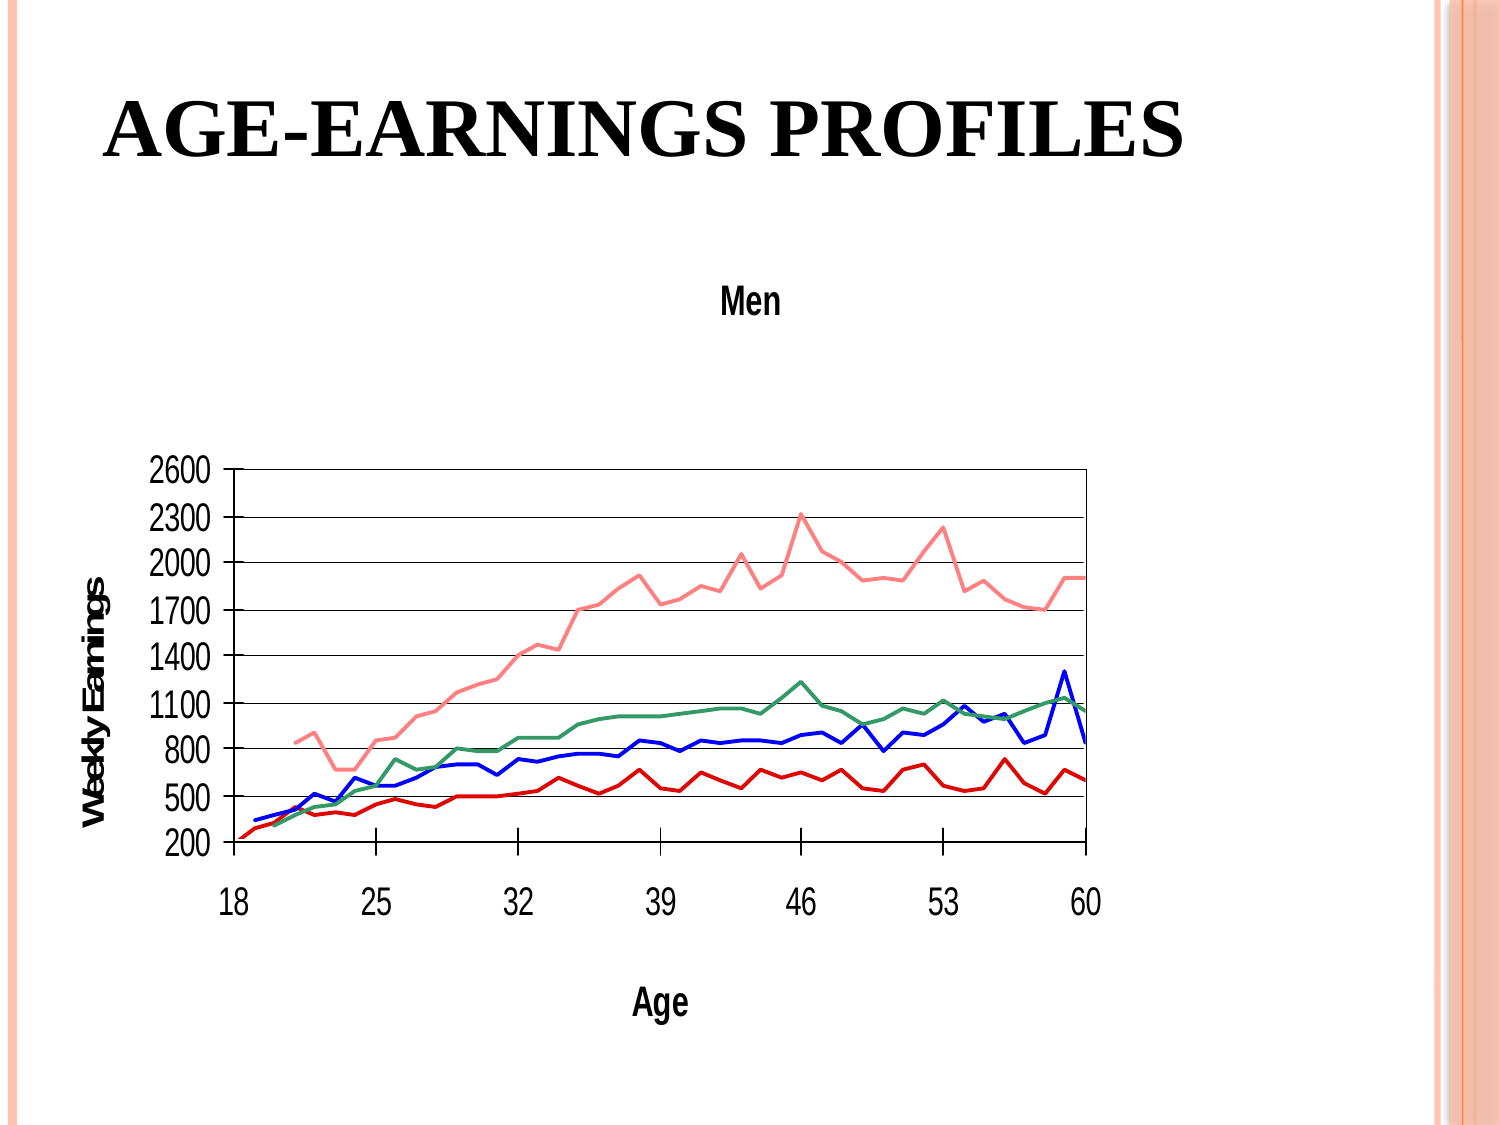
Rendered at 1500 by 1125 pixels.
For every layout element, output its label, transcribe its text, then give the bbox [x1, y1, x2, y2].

title Age-Earnings Profiles [87, 46, 1313, 200]
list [57, 233, 1442, 1056]
